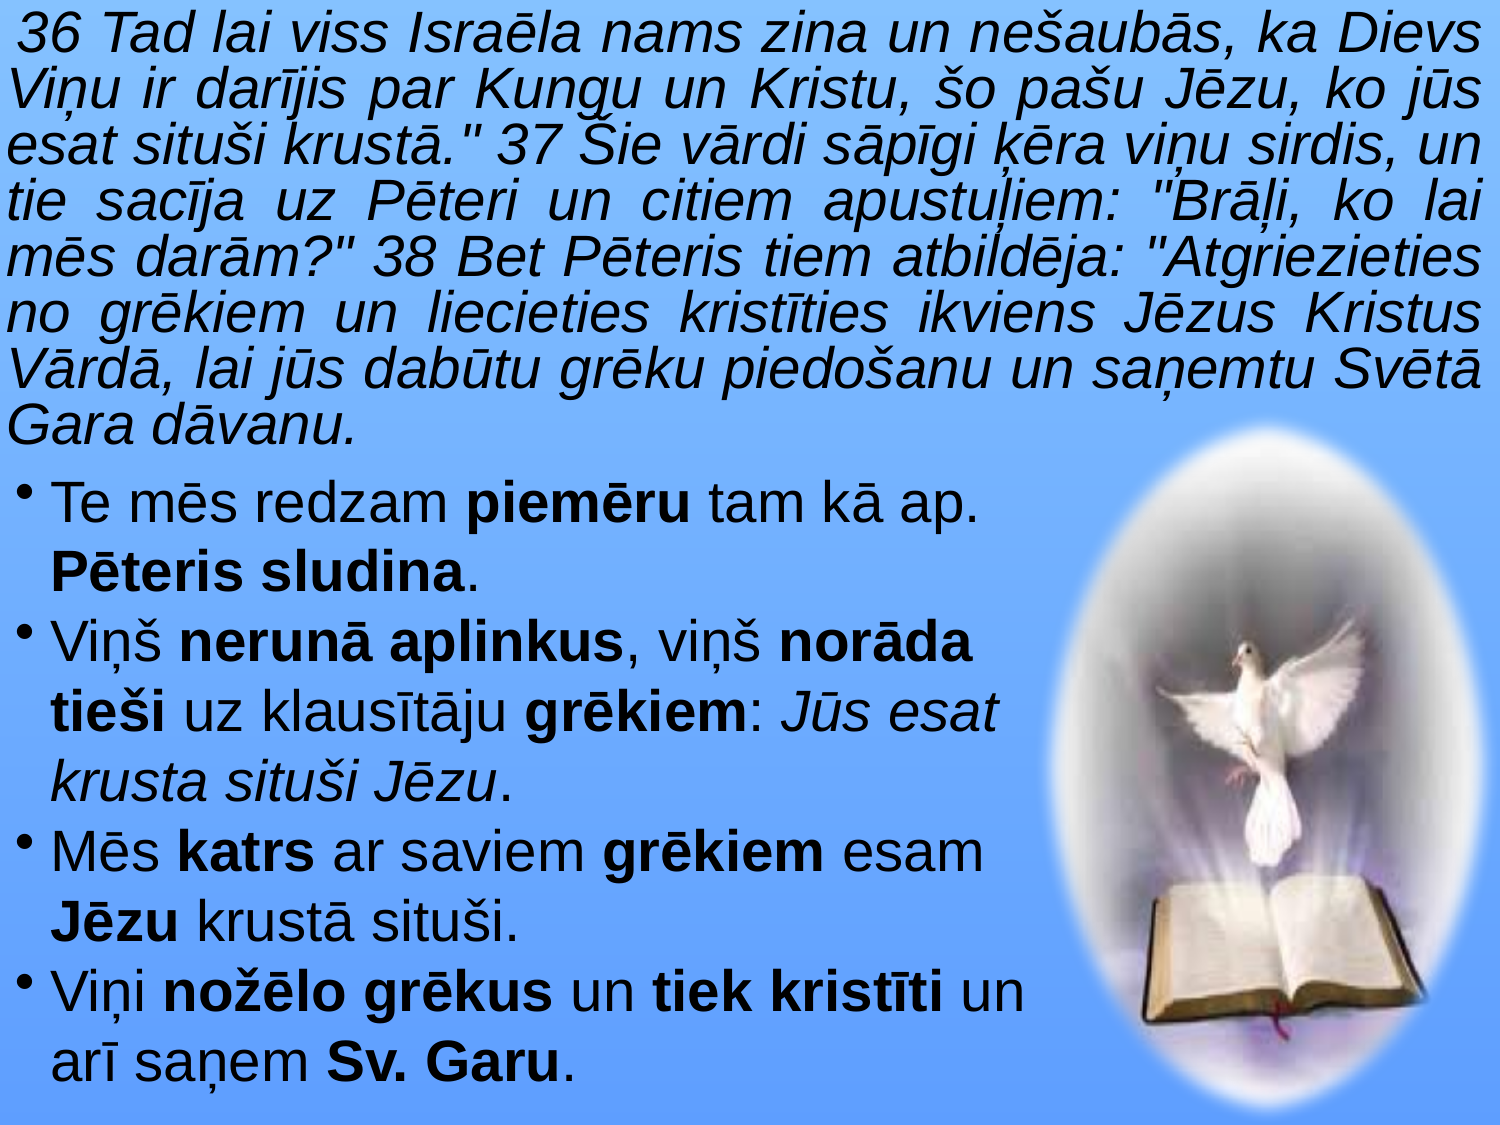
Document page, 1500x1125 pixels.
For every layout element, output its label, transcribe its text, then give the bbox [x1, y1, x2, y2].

text_box Te mēs redzam piemēru tam kā ap. Pēteris sludina. Viņš nerunā aplinkus, viņš norāda tieši uz klausītāju grēkiem: Jūs esat krusta situši Jēzu. Mēs katrs ar saviem grēkiem esam Jēzu krustā situši. Viņi nožēlo grēkus un tiek kristīti un arī saņem Sv. Garu. [0, 456, 1028, 1101]
picture [1033, 408, 1500, 1125]
list 36 Tad lai viss Israēla nams zina un nešaubās, ka Dievs Viņu ir darījis par Kungu un Kristu, šo pašu Jēzu, ko jūs esat situši krustā." 37 Šie vārdi sāpīgi ķēra viņu sirdis, un tie sacīja uz Pēteri un citiem apustuļiem: "Brāļi, ko lai mēs darām?" 38 Bet Pēteris tiem atbildēja: "Atgriezieties no grēkiem un liecieties kristīties ikviens Jēzus Kristus Vārdā, lai jūs dabūtu grēku piedošanu un saņemtu Svētā Gara dāvanu. [0, 0, 1500, 198]
